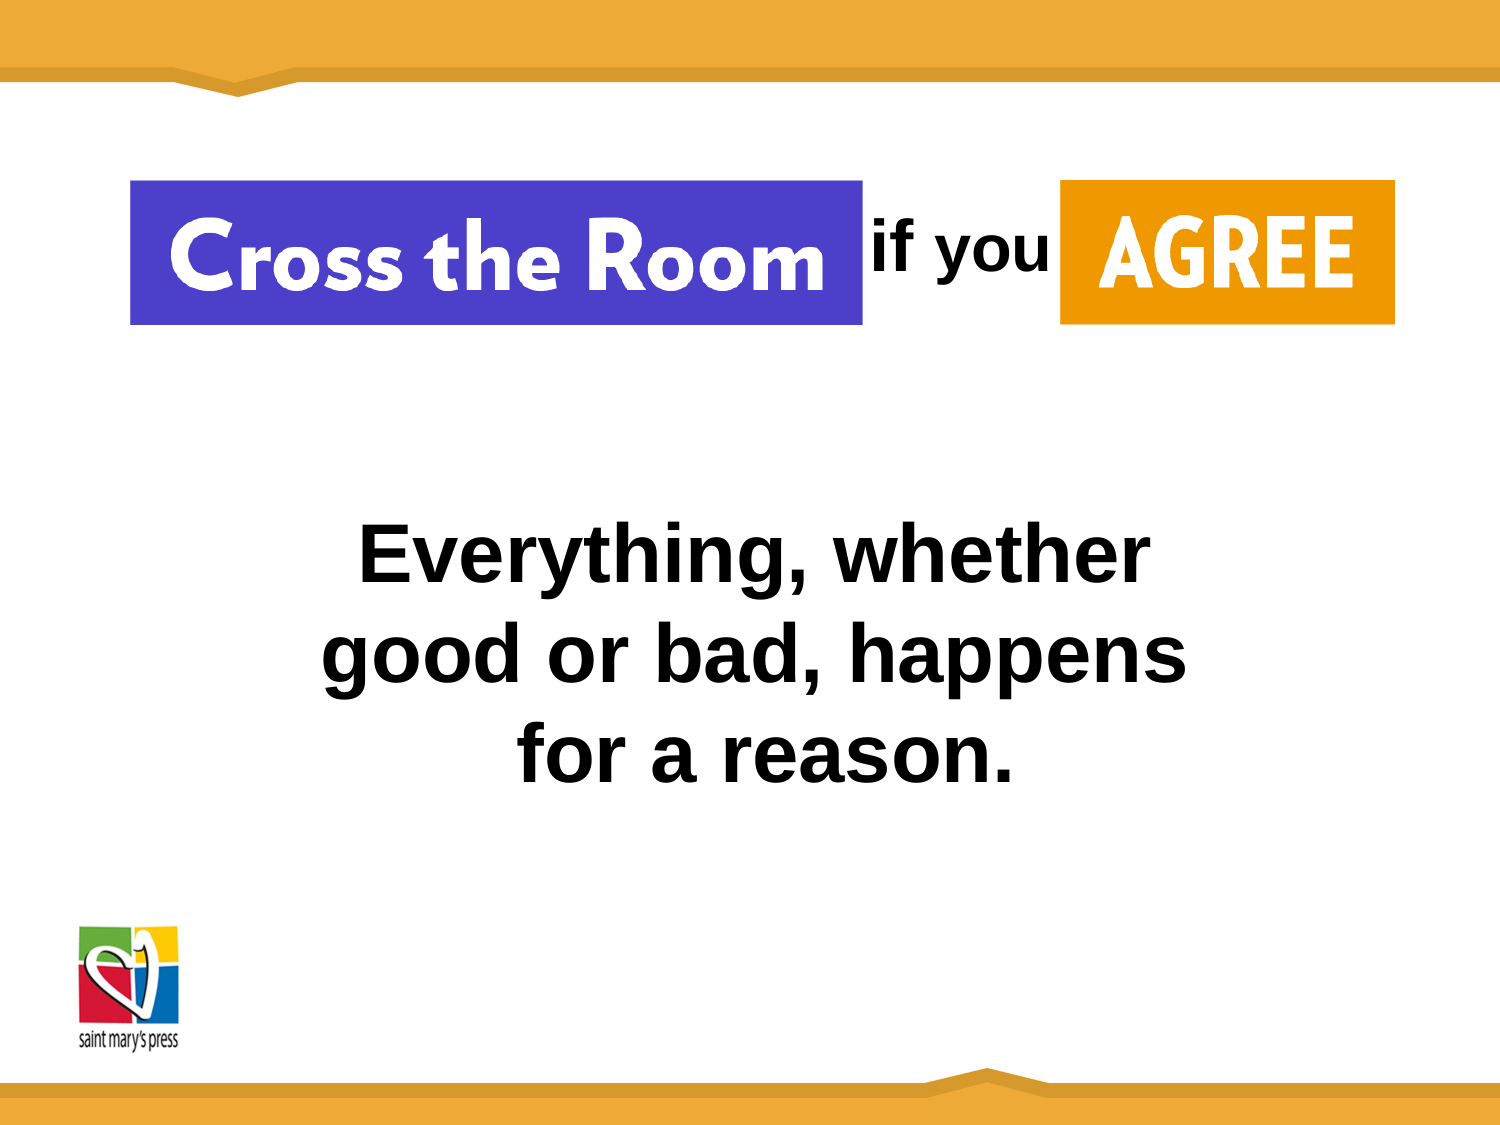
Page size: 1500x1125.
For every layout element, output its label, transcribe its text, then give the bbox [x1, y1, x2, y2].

text_box Everything, whether good or bad, happens for a reason. [112, 412, 1421, 912]
picture [0, 0, 1500, 1125]
title CROSS THE ROOM if you AGREE: [879, 236, 1052, 337]
